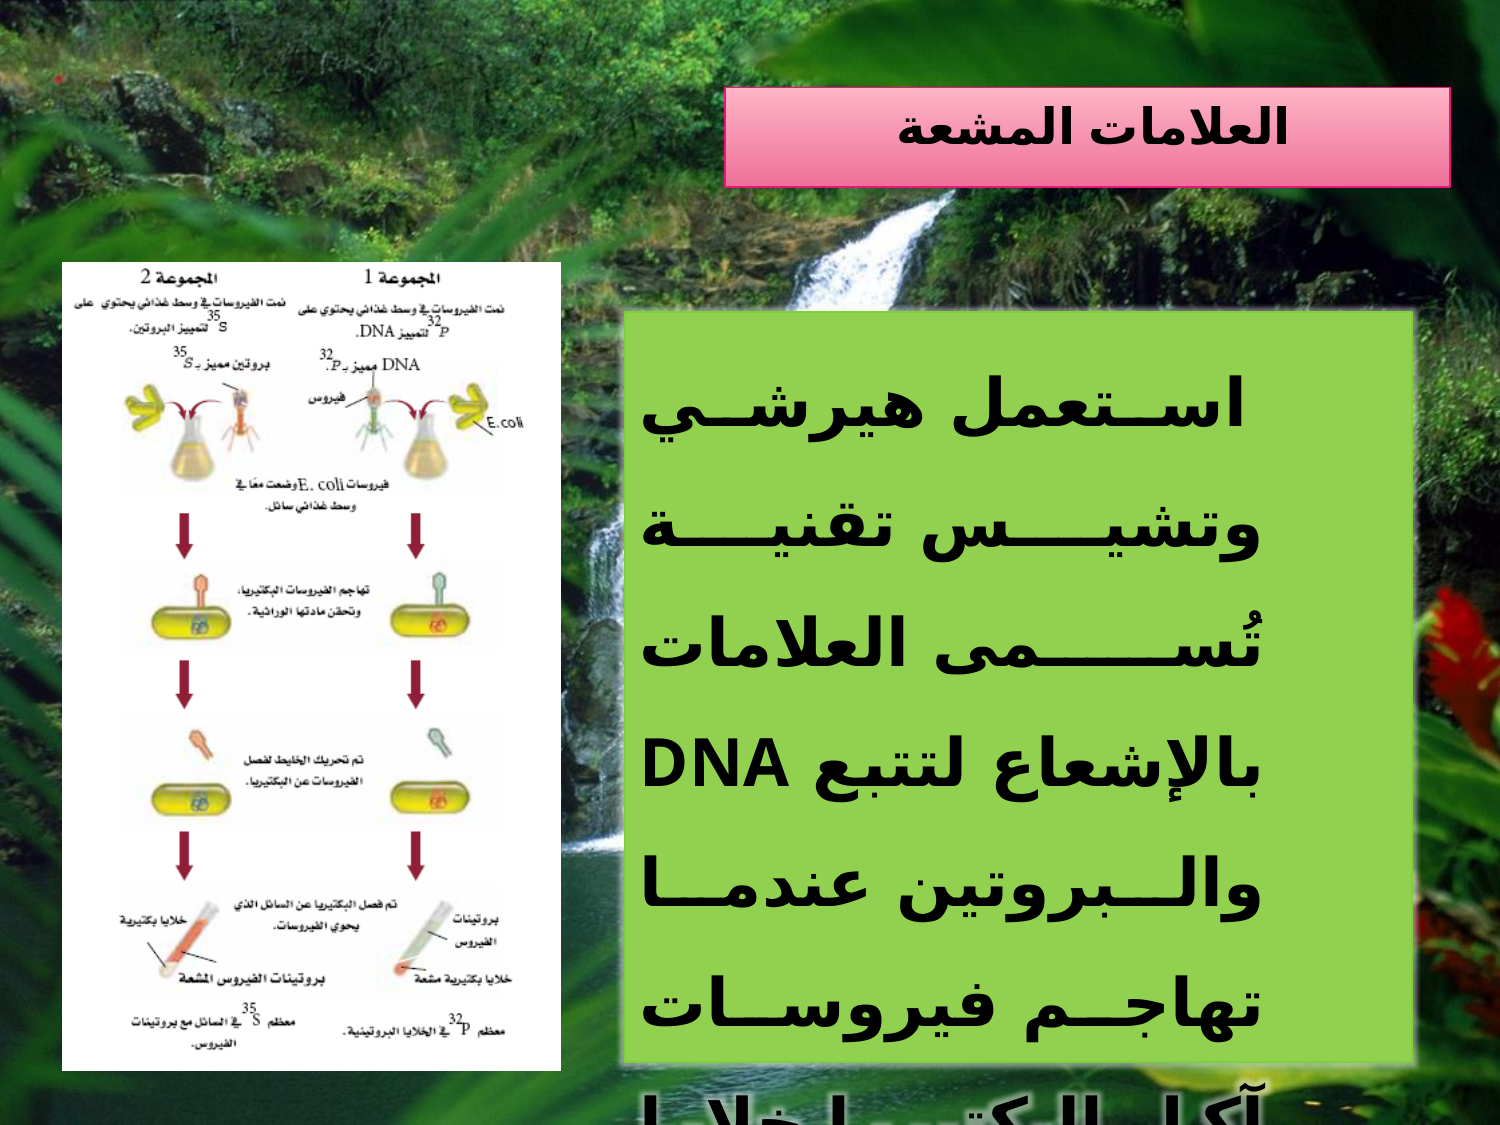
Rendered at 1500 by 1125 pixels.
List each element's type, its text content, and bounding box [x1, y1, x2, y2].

text_box استعمل هيرشي وتشيس تقنية تُسمى العلامات بالإشعاع لتتبع DNA والبروتين عندما تهاجم فيروسات آكل البكتيريا خلايا البكتيريا وتتكاثر داخلها .. [624, 311, 1413, 1063]
title العلامات المشعة [724, 87, 1451, 188]
picture [0, 0, 1500, 1125]
